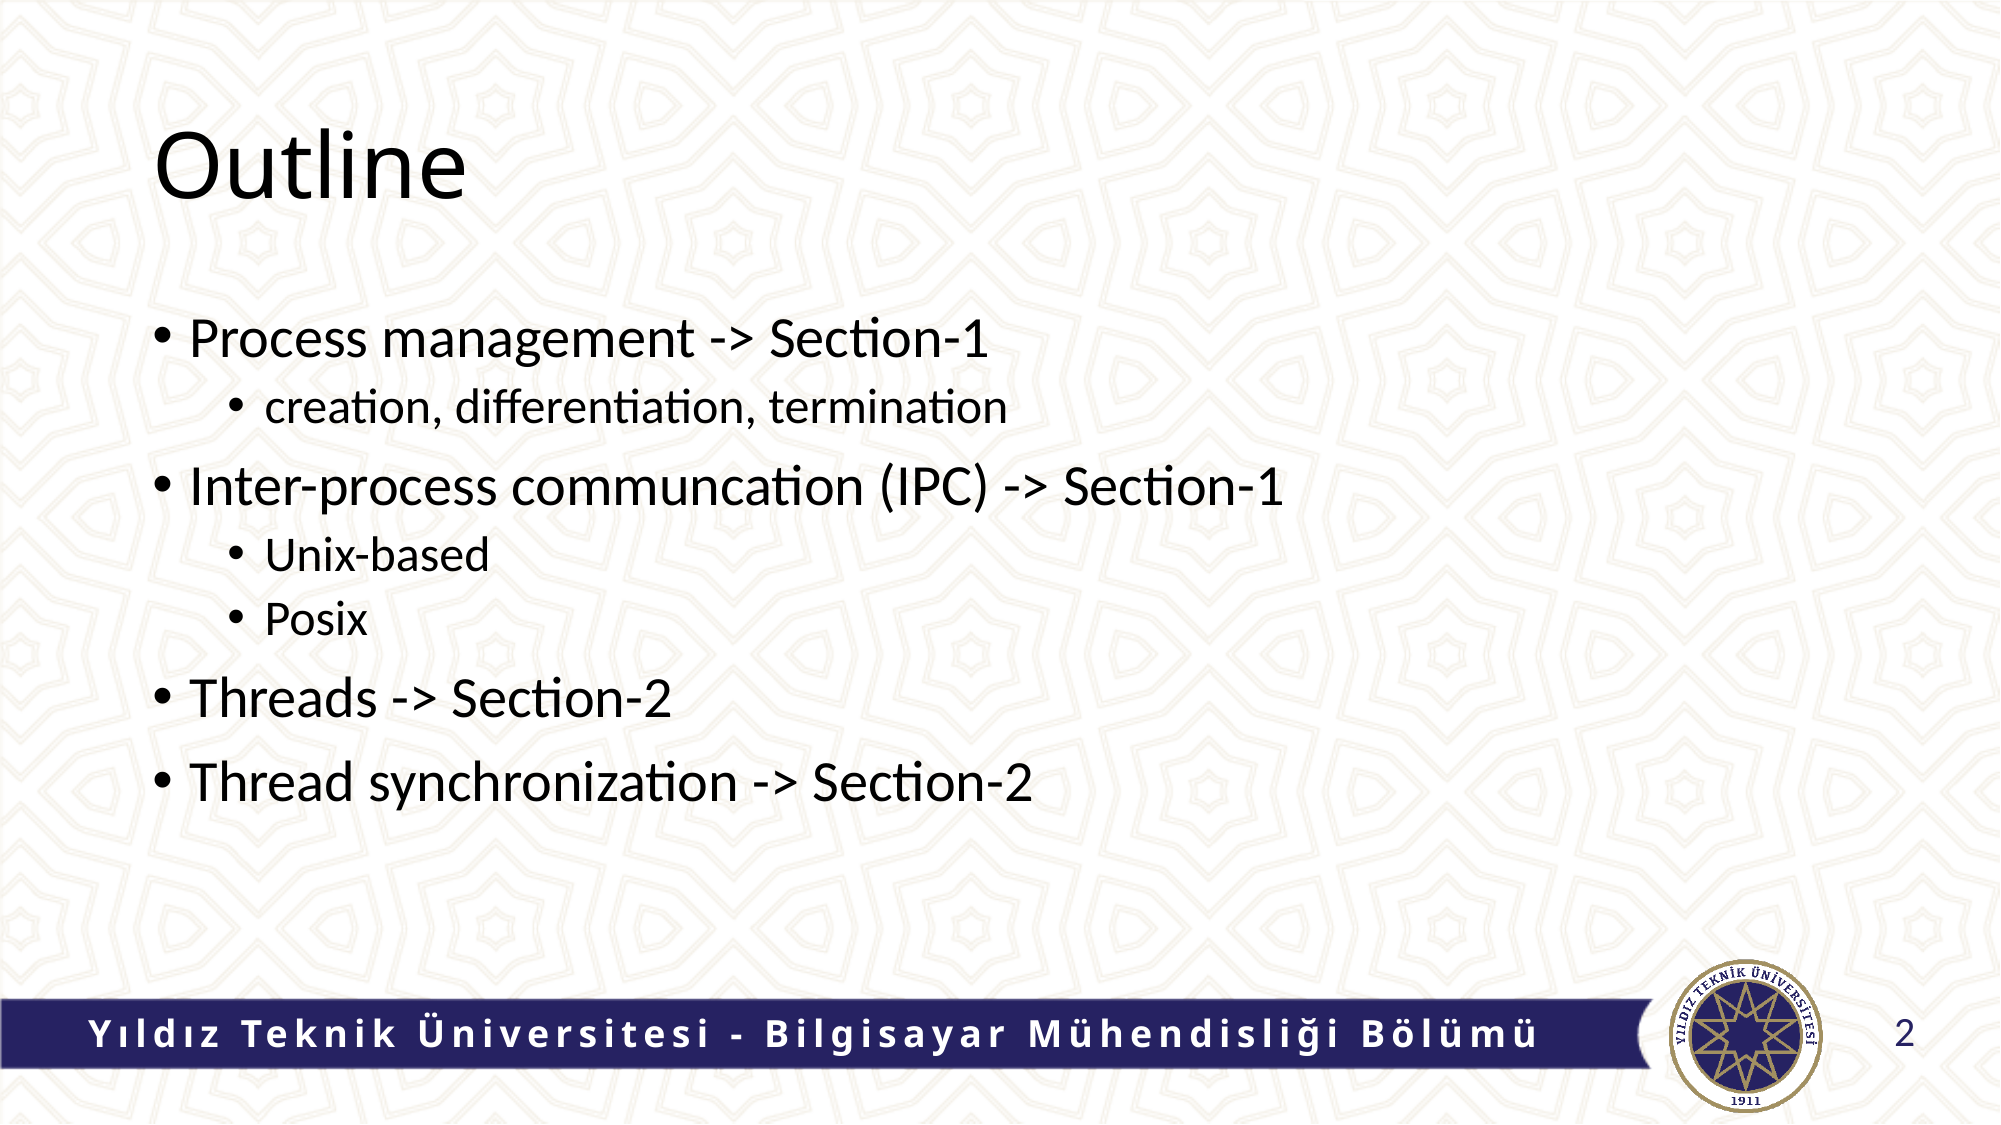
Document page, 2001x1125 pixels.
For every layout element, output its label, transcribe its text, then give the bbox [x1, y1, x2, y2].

text_box Yıldız Teknik Üniversitesi - Bilgisayar Mühendisliği Bölümü [0, 997, 1627, 1069]
picture [0, 0, 2000, 1125]
text_box Outline [137, 59, 1863, 278]
text_box 2 [1827, 1000, 1983, 1060]
text_box Process management -> Section-1 creation, differentiation, termination Inter-process communcation (IPC) -> Section-1 Unix-based Posix Threads -> Section-2 Thread synchronization -> Section-2 [137, 299, 1863, 981]
